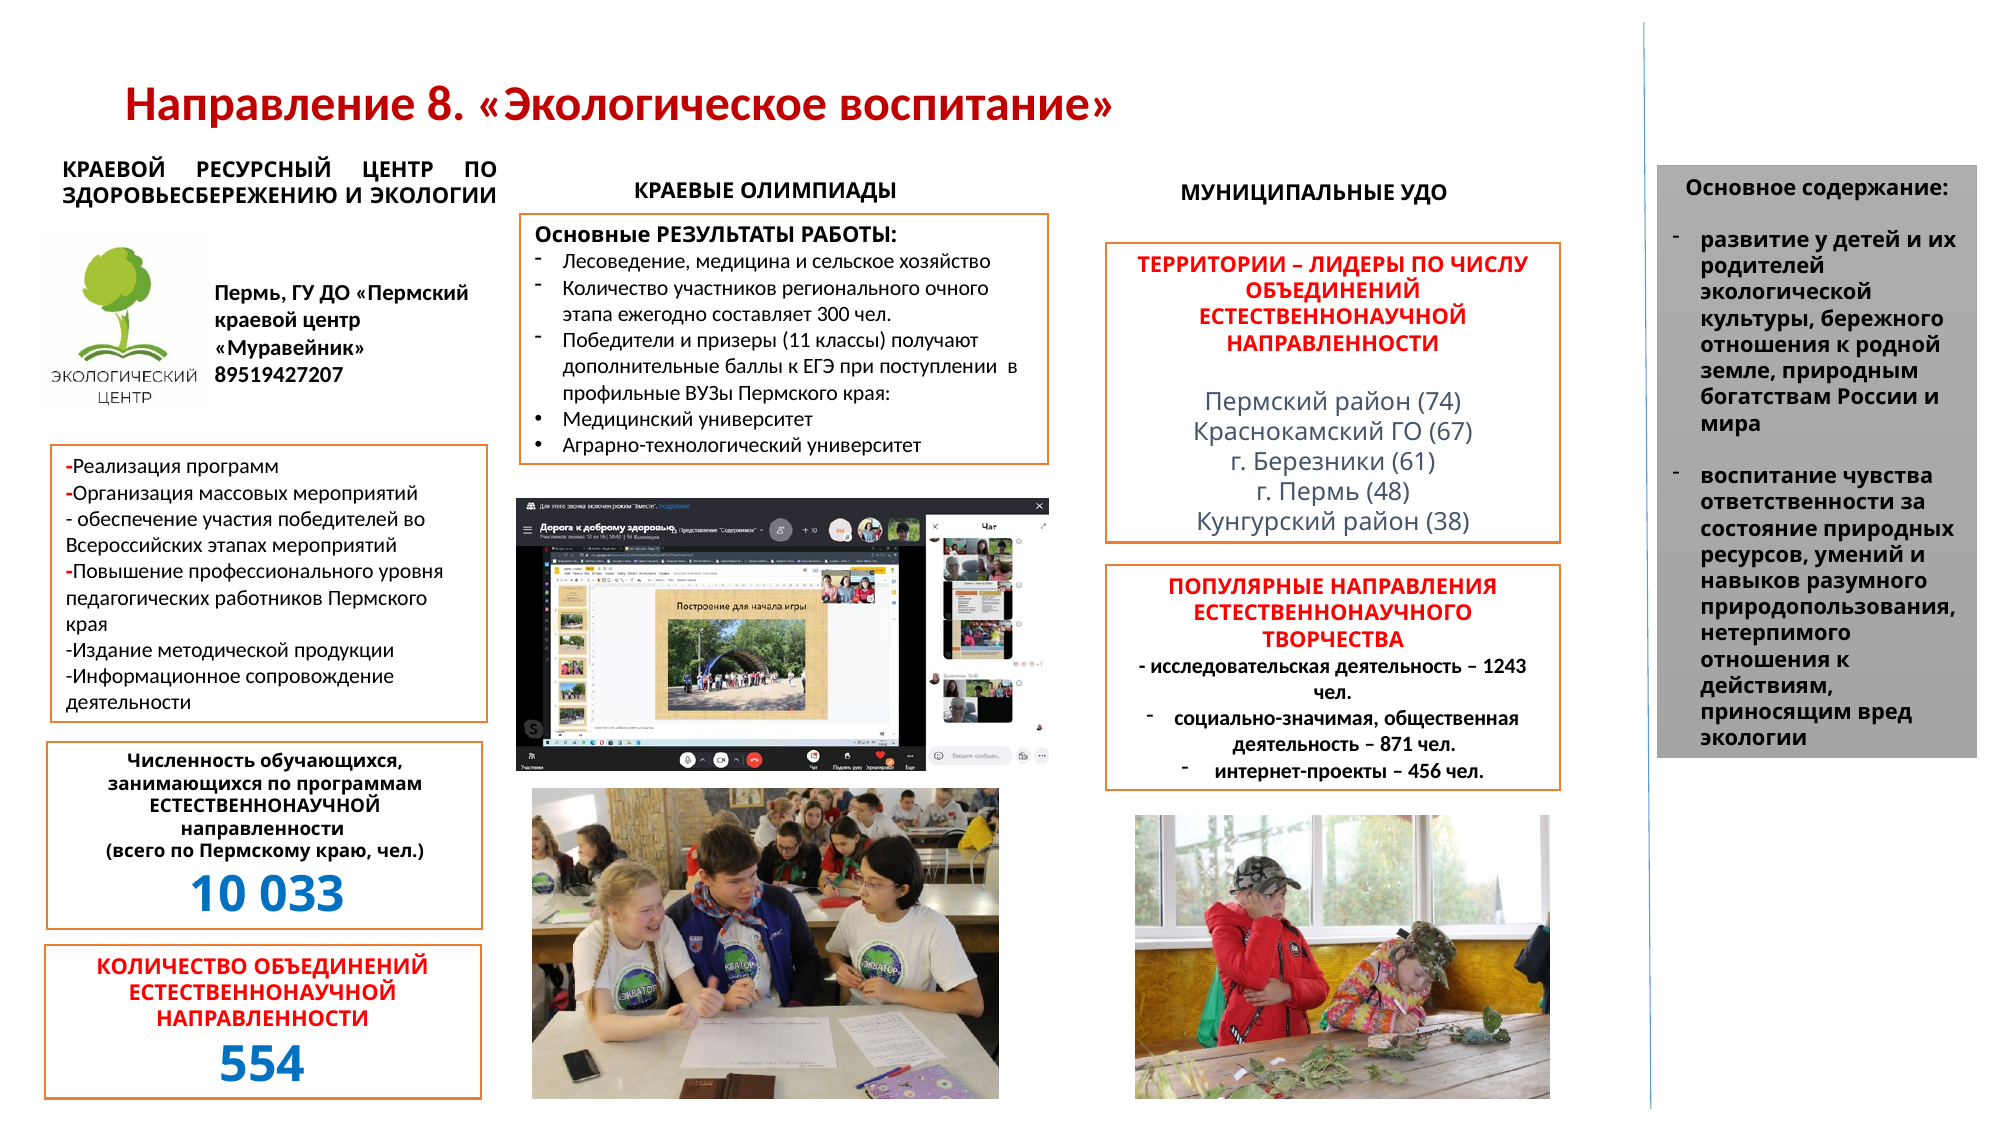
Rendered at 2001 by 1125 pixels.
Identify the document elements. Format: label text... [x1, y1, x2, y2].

picture [516, 498, 1049, 771]
text_box КОЛИЧЕСТВО ОБЪЕДИНЕНИЙ ЕСТЕСТВЕННОНАУЧНОЙ НАПРАВЛЕННОСТИ 554 [44, 944, 482, 1100]
text_box КРАЕВОЙ РЕСУРСНЫЙ ЦЕНТР ПО ЗДОРОВЬЕСБЕРЕЖЕНИЮ И ЭКОЛОГИИ [47, 148, 513, 216]
picture [1135, 815, 1550, 1099]
text_box Направление 8. «Экологическое воспитание» [110, 62, 1627, 138]
text_box Численность обучающихся, занимающихся по программам ЕСТЕСТВЕННОНАУЧНОЙ направленности (всего по Пермскому краю, чел.) 10 033 [46, 741, 483, 930]
picture [37, 232, 212, 410]
text_box МУНИЦИПАЛЬНЫЕ УДО [1084, 171, 1550, 213]
text_box КРАЕВЫЕ ОЛИМПИАДЫ [532, 169, 999, 210]
text_box Пермь, ГУ ДО «Пермский краевой центр «Муравейник» 89519427207 [212, 269, 511, 395]
text_box Основное содержание: развитие у детей и их родителей экологической культуры, бережного отношения к родной земле, природным богатствам России и мира воспитание чувства ответственности за состояние природных ресурсов, умений и навыков разумного природопользования, нетерпимого отношения к действиям, приносящим вред экологии [1657, 165, 1977, 758]
text_box Основные РЕЗУЛЬТАТЫ РАБОТЫ: Лесоведение, медицина и сельское хозяйство Количество участников регионального очного этапа ежегодно составляет 300 чел. Победители и призеры (11 классы) получают дополнительные баллы к ЕГЭ при поступлении в профильные ВУЗы Пермского края: Медицинский университет Аграрно-технологический университет [519, 213, 1049, 465]
text_box -Реализация программ -Организация массовых мероприятий - обеспечение участия победителей во Всероссийских этапах мероприятий -Повышение профессионального уровня педагогических работников Пермского края -Издание методической продукции -Информационное сопровождение деятельности [50, 444, 488, 723]
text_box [1643, 22, 1651, 1109]
picture [532, 787, 999, 1099]
text_box ПОПУЛЯРНЫЕ НАПРАВЛЕНИЯ ЕСТЕСТВЕННОНАУЧНОГО ТВОРЧЕСТВА - исследовательская деятельность – 1243 чел. социально-значимая, общественная деятельность – 871 чел. интернет-проекты – 456 чел. [1105, 564, 1561, 791]
text_box ТЕРРИТОРИИ – ЛИДЕРЫ ПО ЧИСЛУ ОБЪЕДИНЕНИЙ ЕСТЕСТВЕННОНАУЧНОЙ НАПРАВЛЕННОСТИ Пермский район (74) Краснокамский ГО (67) г. Березники (61) г. Пермь (48) Кунгурский район (38) [1105, 242, 1561, 544]
